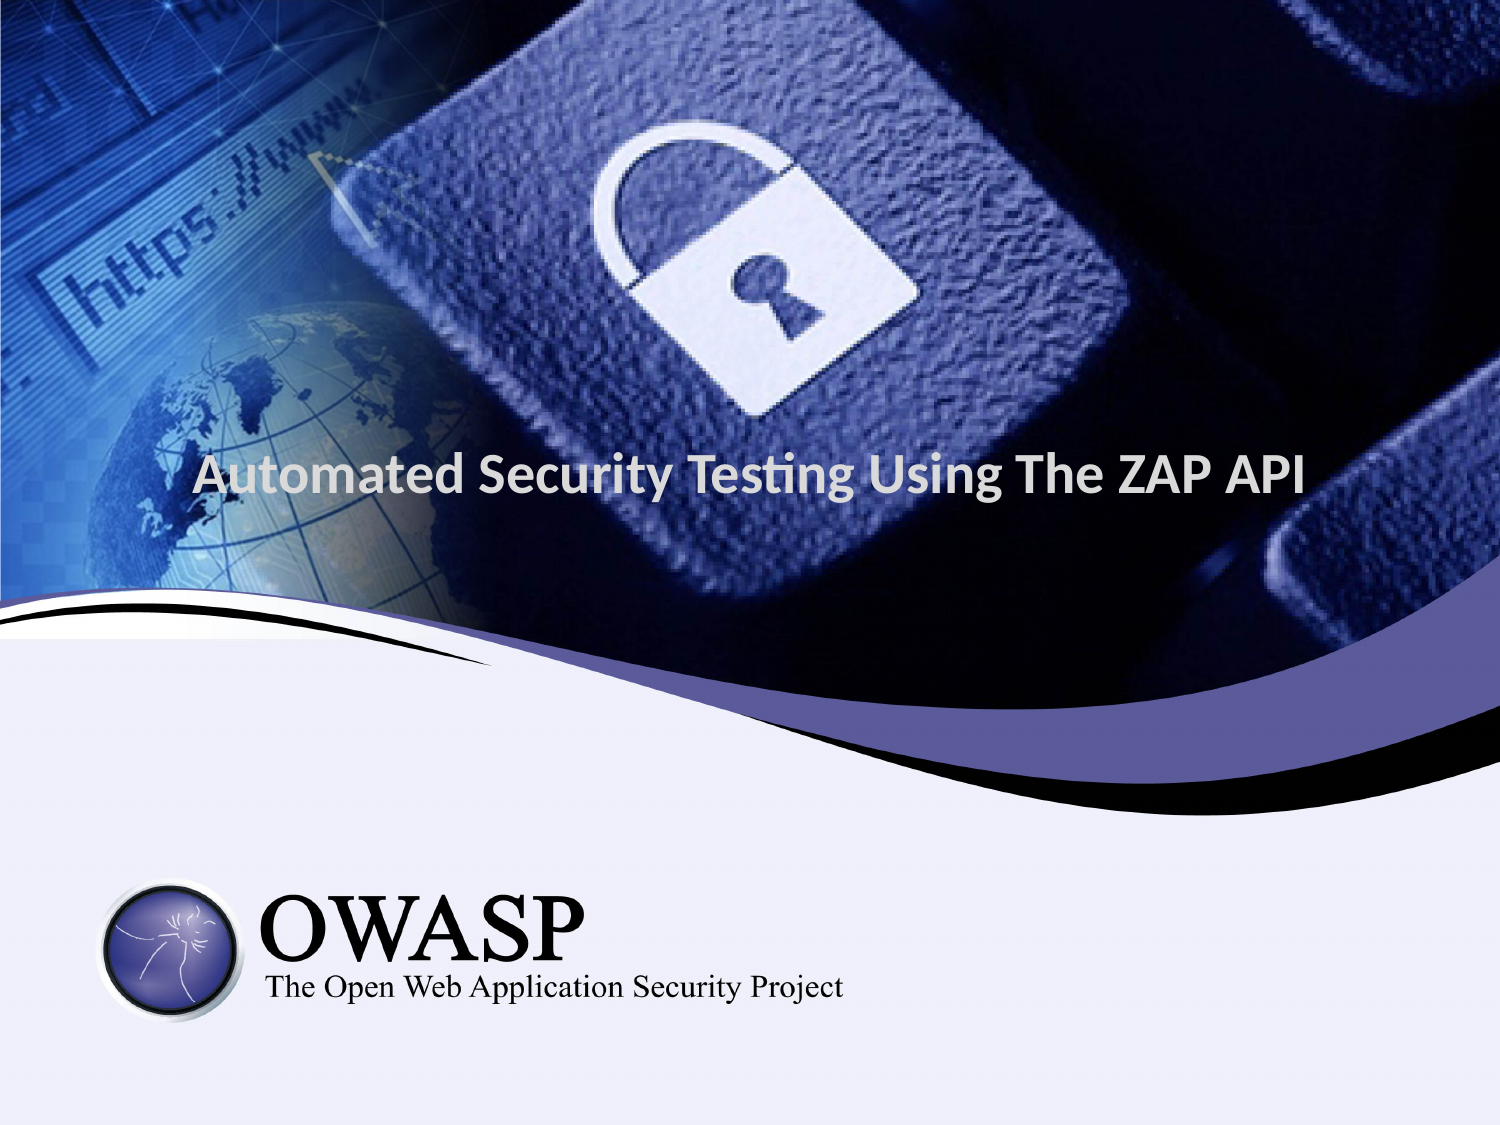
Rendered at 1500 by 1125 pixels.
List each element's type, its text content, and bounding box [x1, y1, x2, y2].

title Automated Security Testing Using The ZAP API [112, 349, 1388, 591]
picture [0, 0, 1500, 1125]
